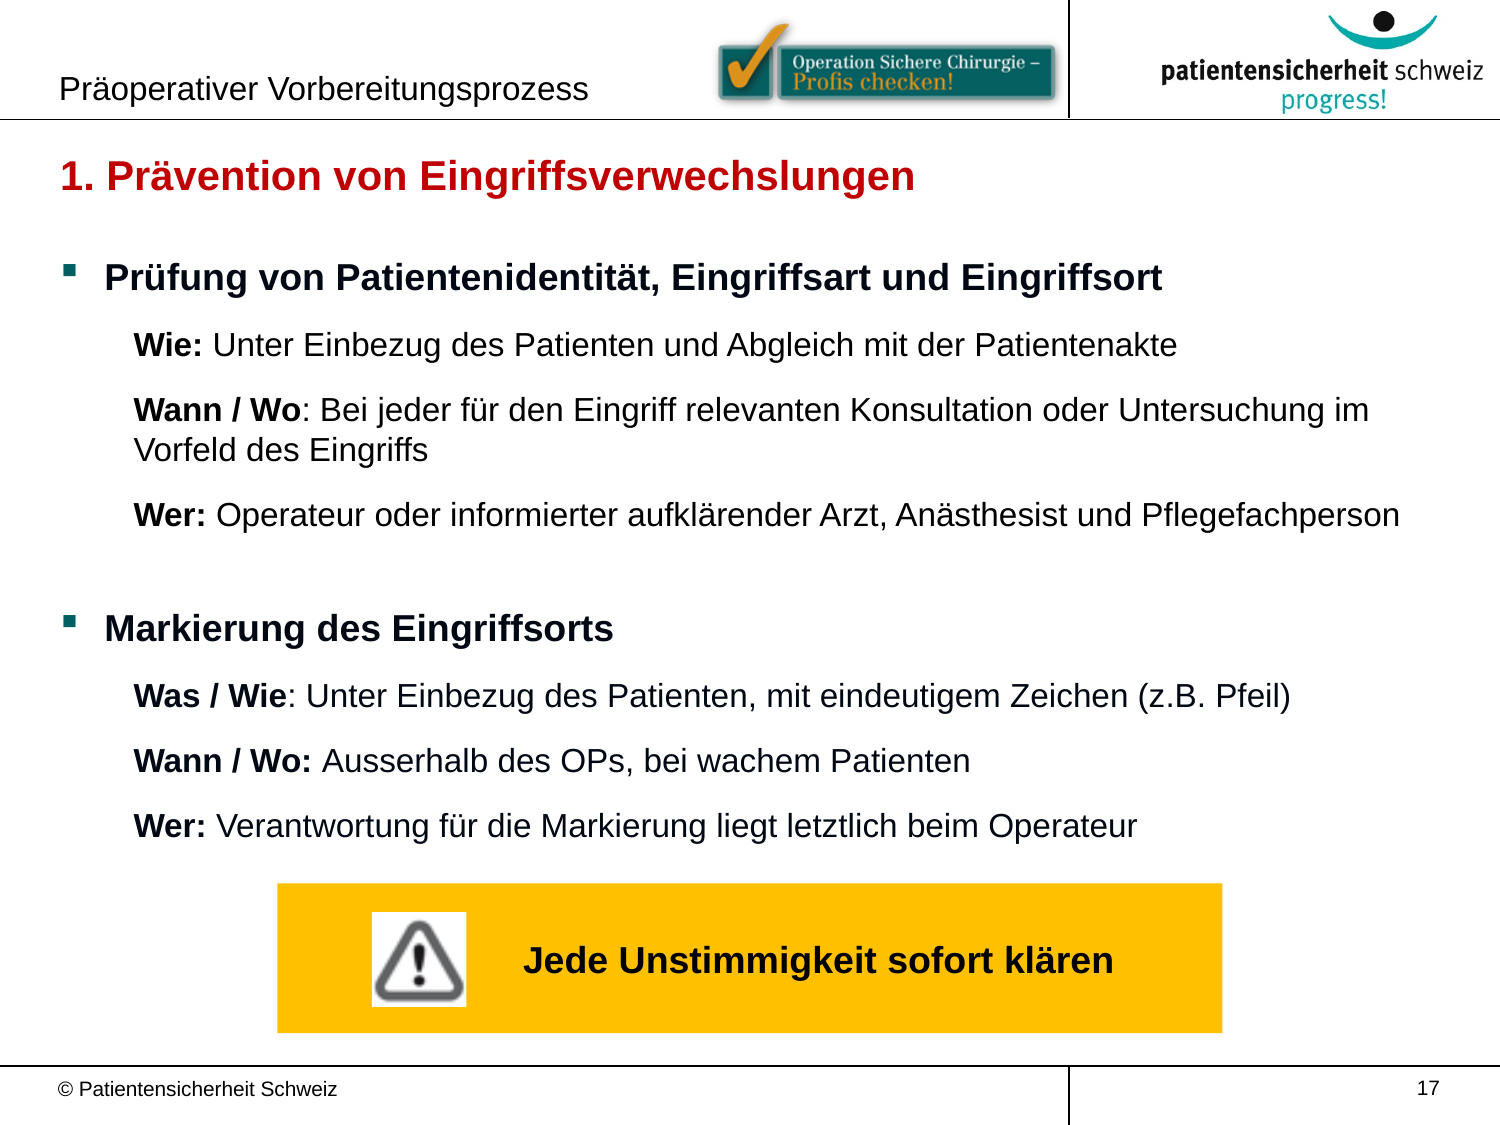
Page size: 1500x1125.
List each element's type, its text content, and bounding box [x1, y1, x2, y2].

picture [1162, 11, 1483, 114]
list 1. Prävention von Eingriffsverwechslungen Prüfung von Patientenidentität, Eingriffsart und Eingriffsort Wie: Unter Einbezug des Patienten und Abgleich mit der Patientenakte Wann / Wo: Bei jeder für den Eingriff relevanten Konsultation oder Untersuchung im Vorfeld des Eingriffs Wer: Operateur oder informierter aufklärender Arzt, Anästhesist und Pflegefachperson Markierung des Eingriffsorts Was / Wie: Unter Einbezug des Patienten, mit eindeutigem Zeichen (z.B. Pfeil) Wann / Wo: Ausserhalb des OPs, bei wachem Patienten Wer: Verantwortung für die Markierung liegt letztlich beim Operateur [60, 149, 1442, 884]
list Präoperativer Vorbereitungsprozess [0, 0, 1069, 119]
slide_number © Patientensicherheit Schweiz [57, 761, 584, 1125]
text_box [277, 883, 1223, 1036]
slide_number 17 [1357, 1074, 1440, 1100]
